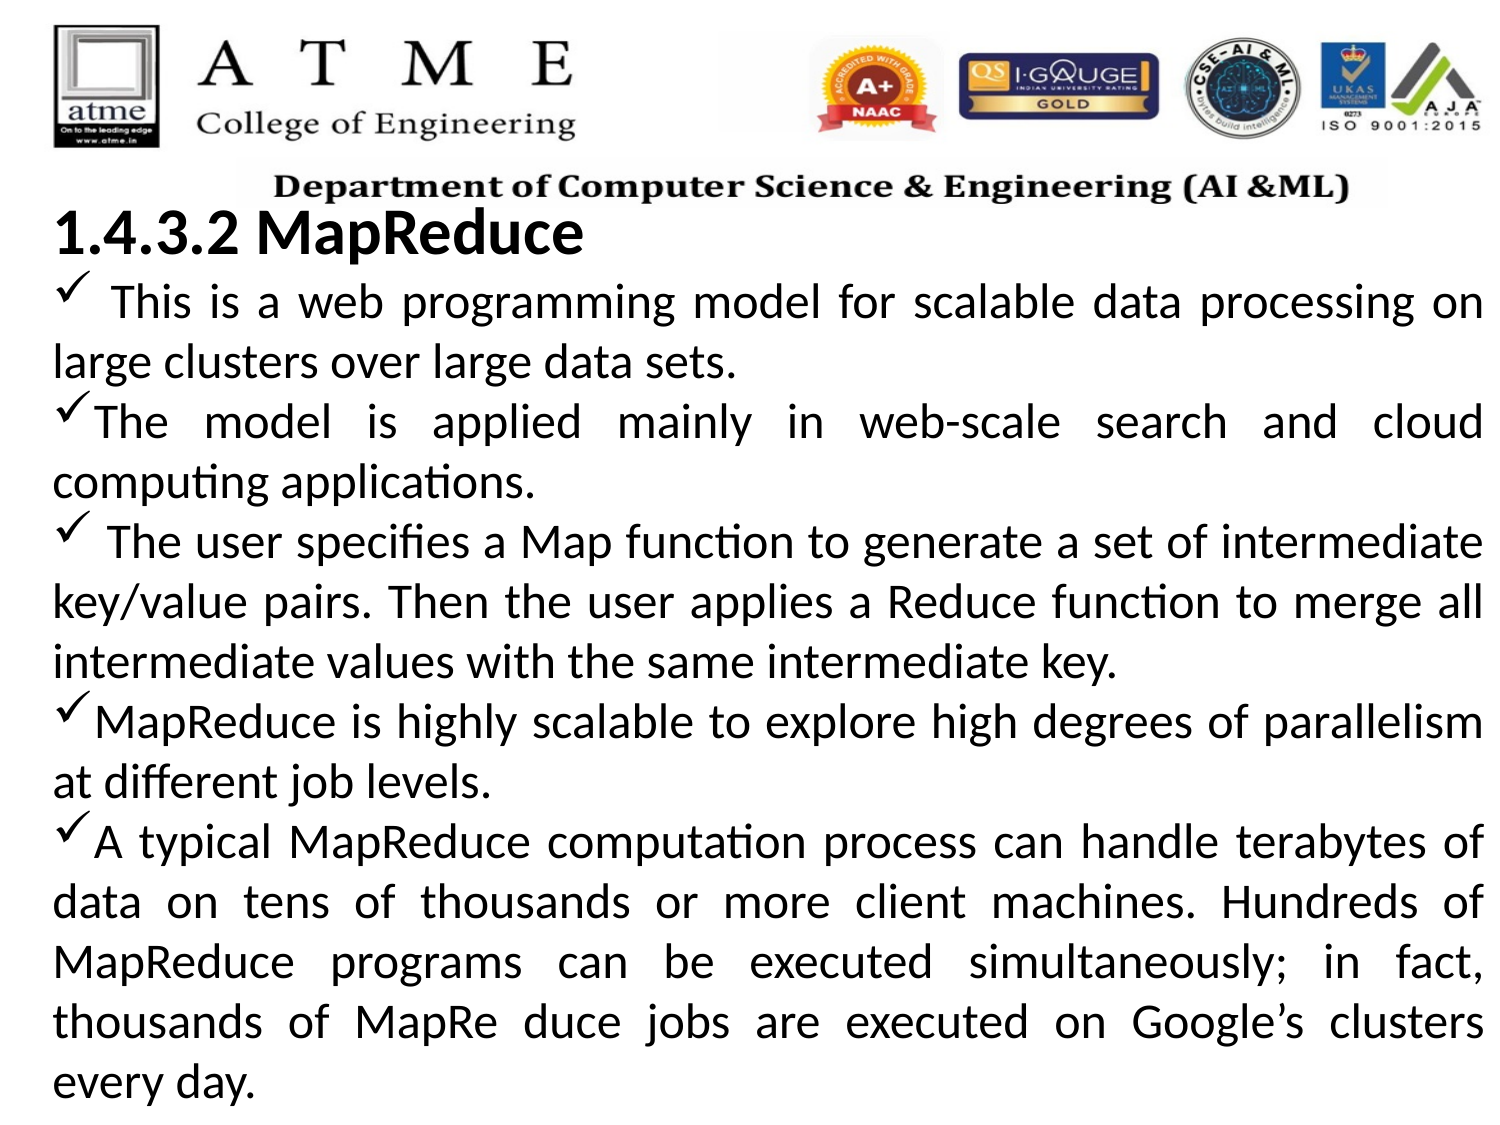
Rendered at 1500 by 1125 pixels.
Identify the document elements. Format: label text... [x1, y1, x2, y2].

text_box 1.4.3.2 MapReduce This is a web programming model for scalable data processing on large clusters over large data sets. The model is applied mainly in web-scale search and cloud computing applications. The user specifies a Map function to generate a set of intermediate key/value pairs. Then the user applies a Reduce function to merge all intermediate values with the same intermediate key. MapReduce is highly scalable to explore high degrees of parallelism at different job levels. A typical MapReduce computation process can handle terabytes of data on tens of thousands or more client machines. Hundreds of MapReduce programs can be executed simultaneously; in fact, thousands of MapRe duce jobs are executed on Google’s clusters every day. [37, 232, 1500, 1116]
picture [24, 0, 1500, 226]
